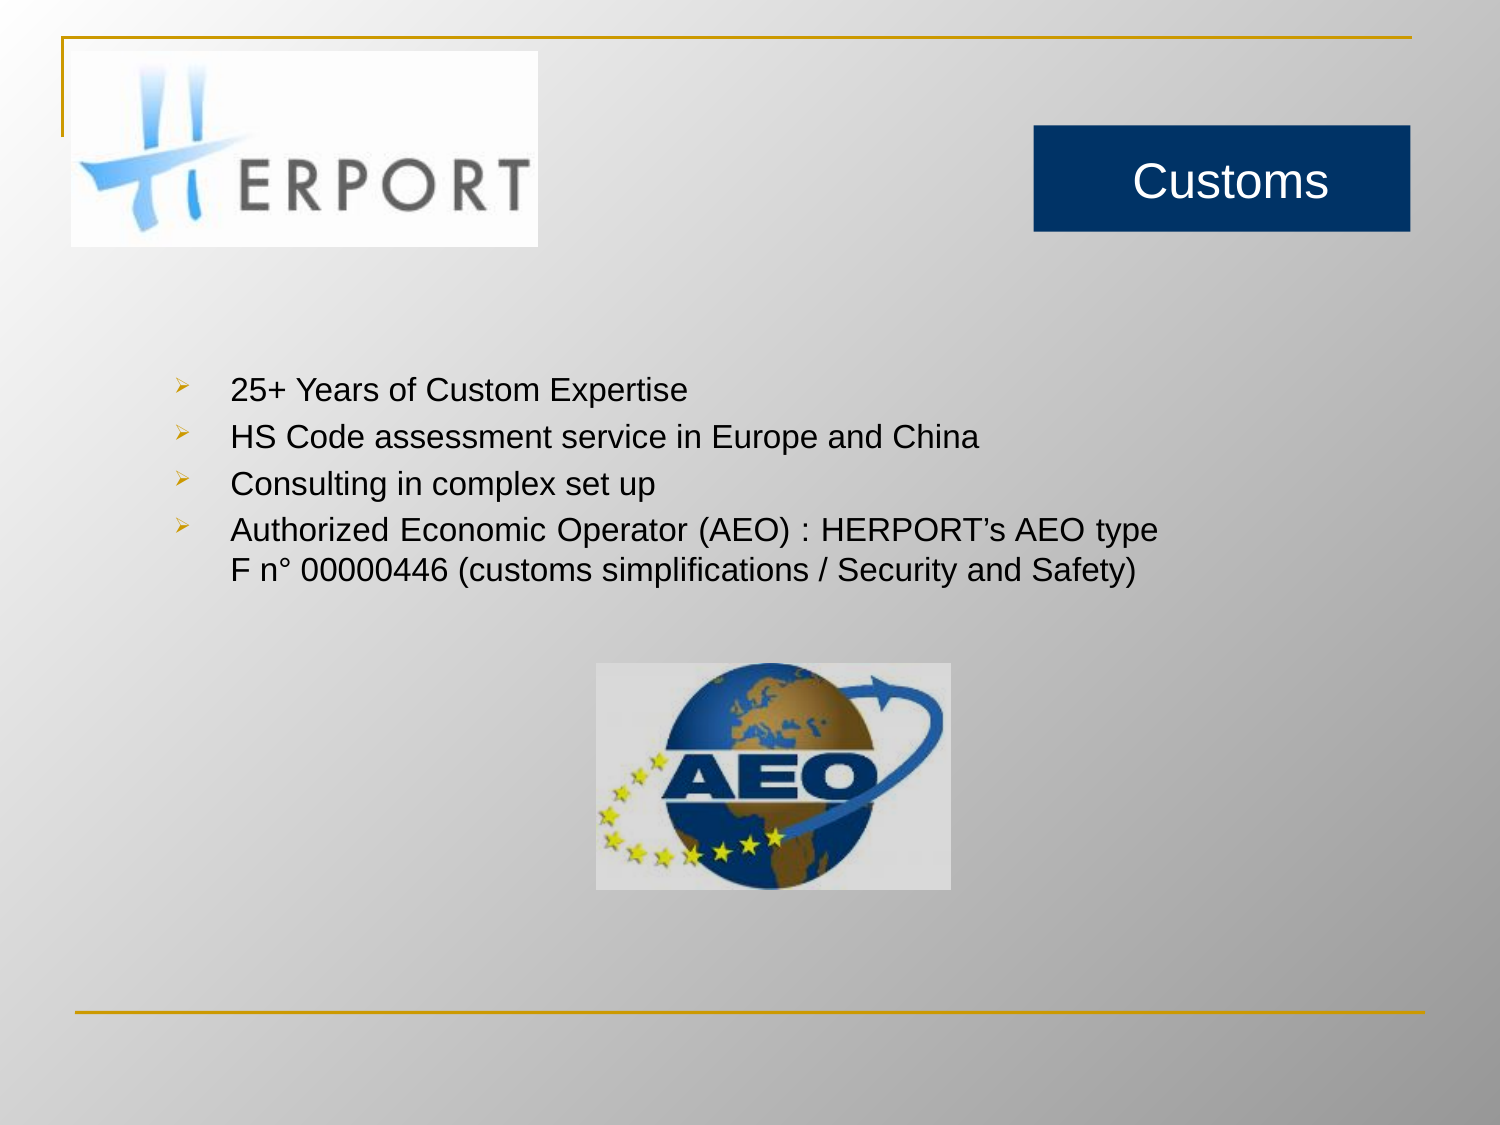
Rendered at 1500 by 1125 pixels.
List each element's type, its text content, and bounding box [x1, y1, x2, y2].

text_box Customs [1033, 125, 1411, 232]
picture [71, 51, 538, 247]
text_box 25+ Years of Custom Expertise HS Code assessment service in Europe and China Consulting in complex set up Authorized Economic Operator (AEO) : HERPORT’s AEO type F n° 00000446 (customs simplifications / Security and Safety) [159, 361, 1175, 764]
picture [596, 663, 952, 890]
